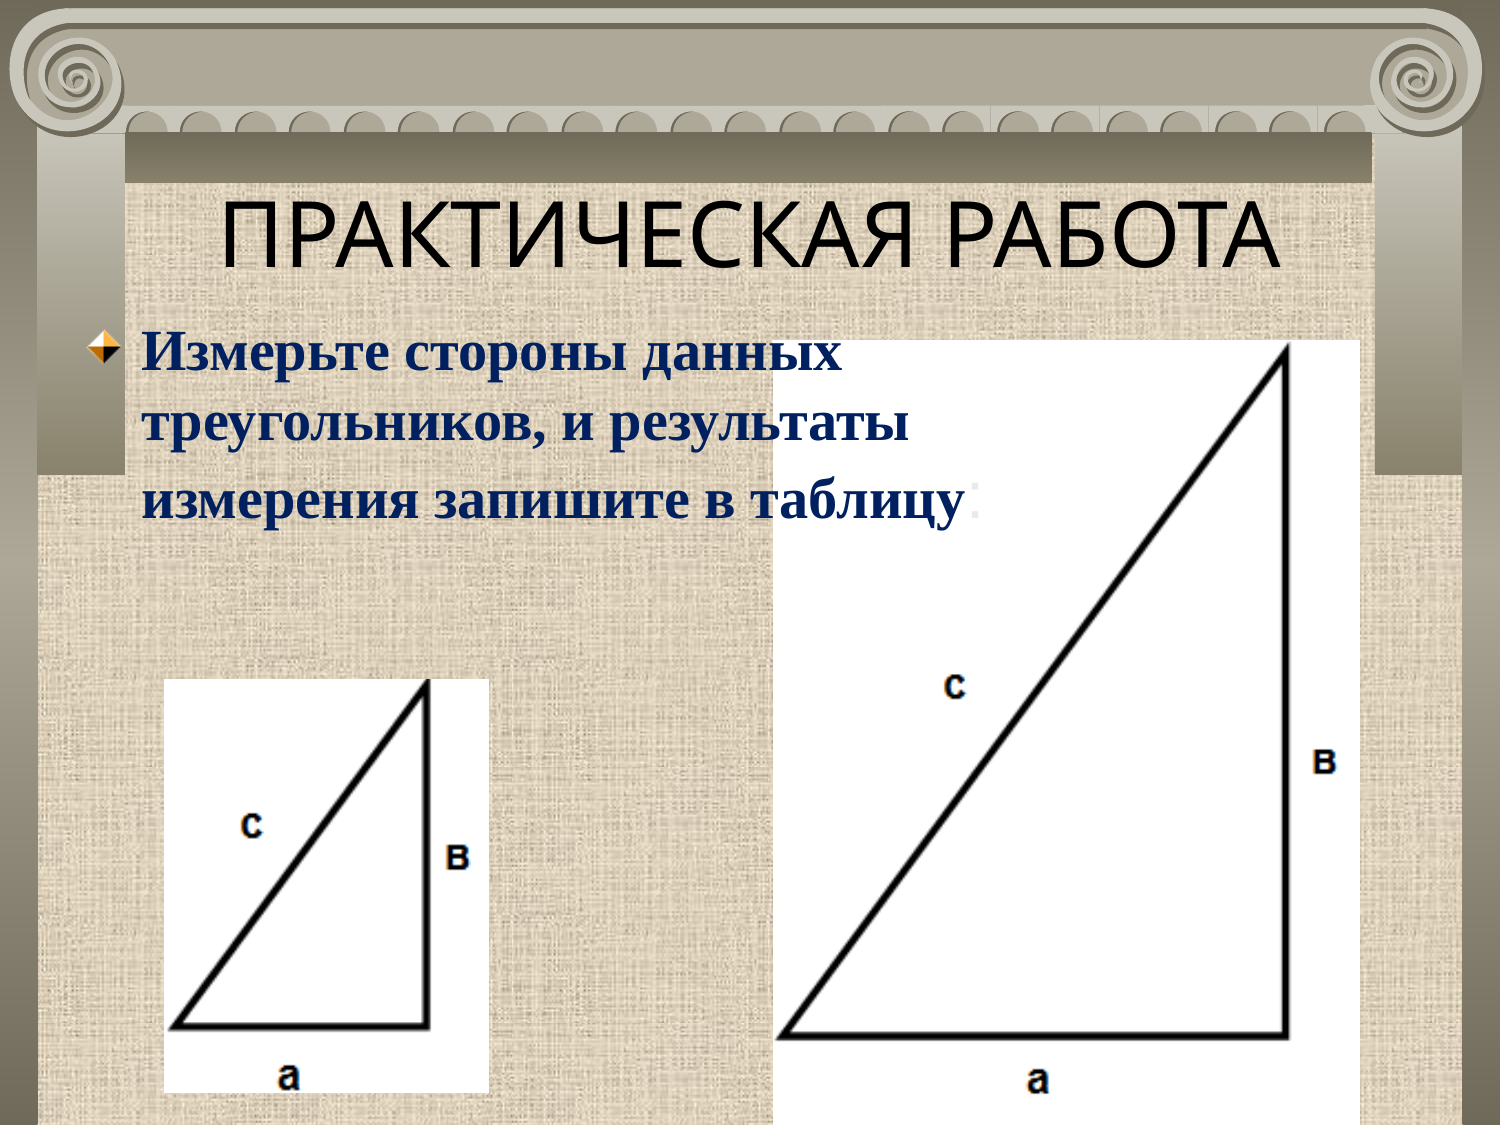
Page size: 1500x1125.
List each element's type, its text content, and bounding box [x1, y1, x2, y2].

title ПРАКТИЧЕСКАЯ РАБОТА [112, 137, 1388, 326]
picture [85, 328, 123, 366]
text_box [0, 0, 1500, 75]
picture [37, 126, 1463, 1125]
list Измерьте стороны данных треугольников, и результаты измерения запишите в таблицу: [70, 304, 1189, 563]
